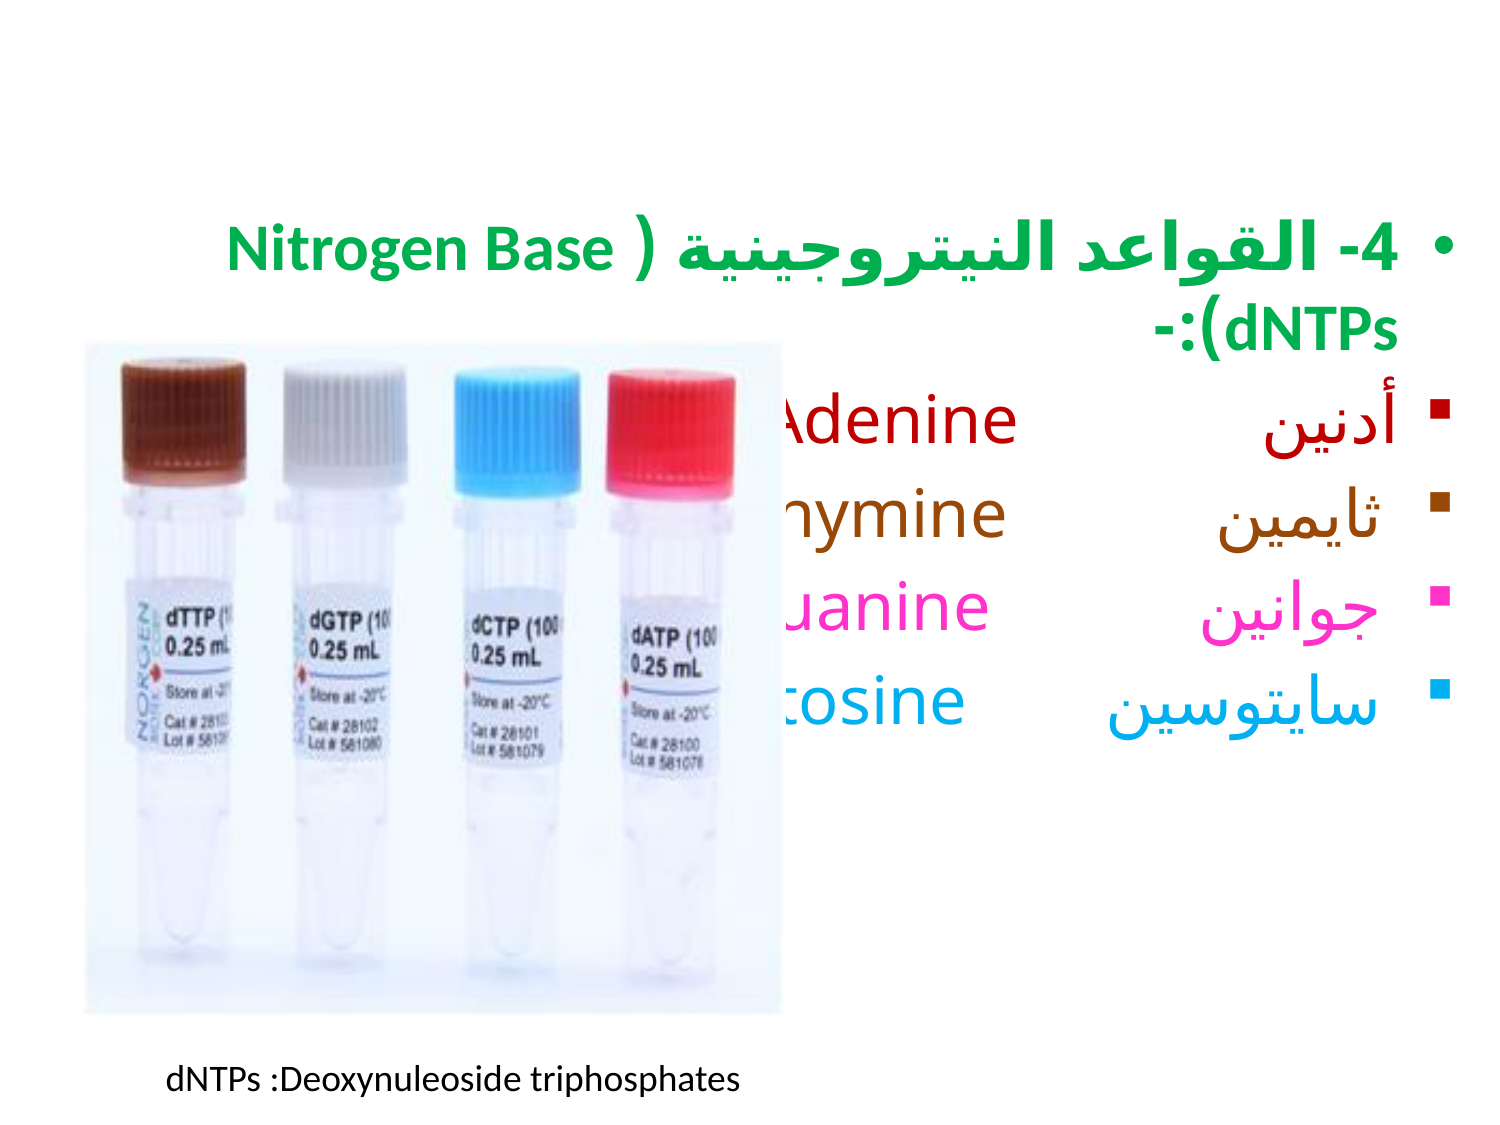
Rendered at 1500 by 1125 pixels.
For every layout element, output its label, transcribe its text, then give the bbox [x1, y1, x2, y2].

list 4- القواعد النيتروجينية ( Nitrogen Base dNTPs):- أدنين Adenine ثايمين Thymine جوانين Guanine سايتوسين Cytosine [120, 196, 1471, 939]
text_box dNTPs :Deoxynuleoside triphosphates [150, 1046, 757, 1107]
picture [81, 339, 786, 1020]
